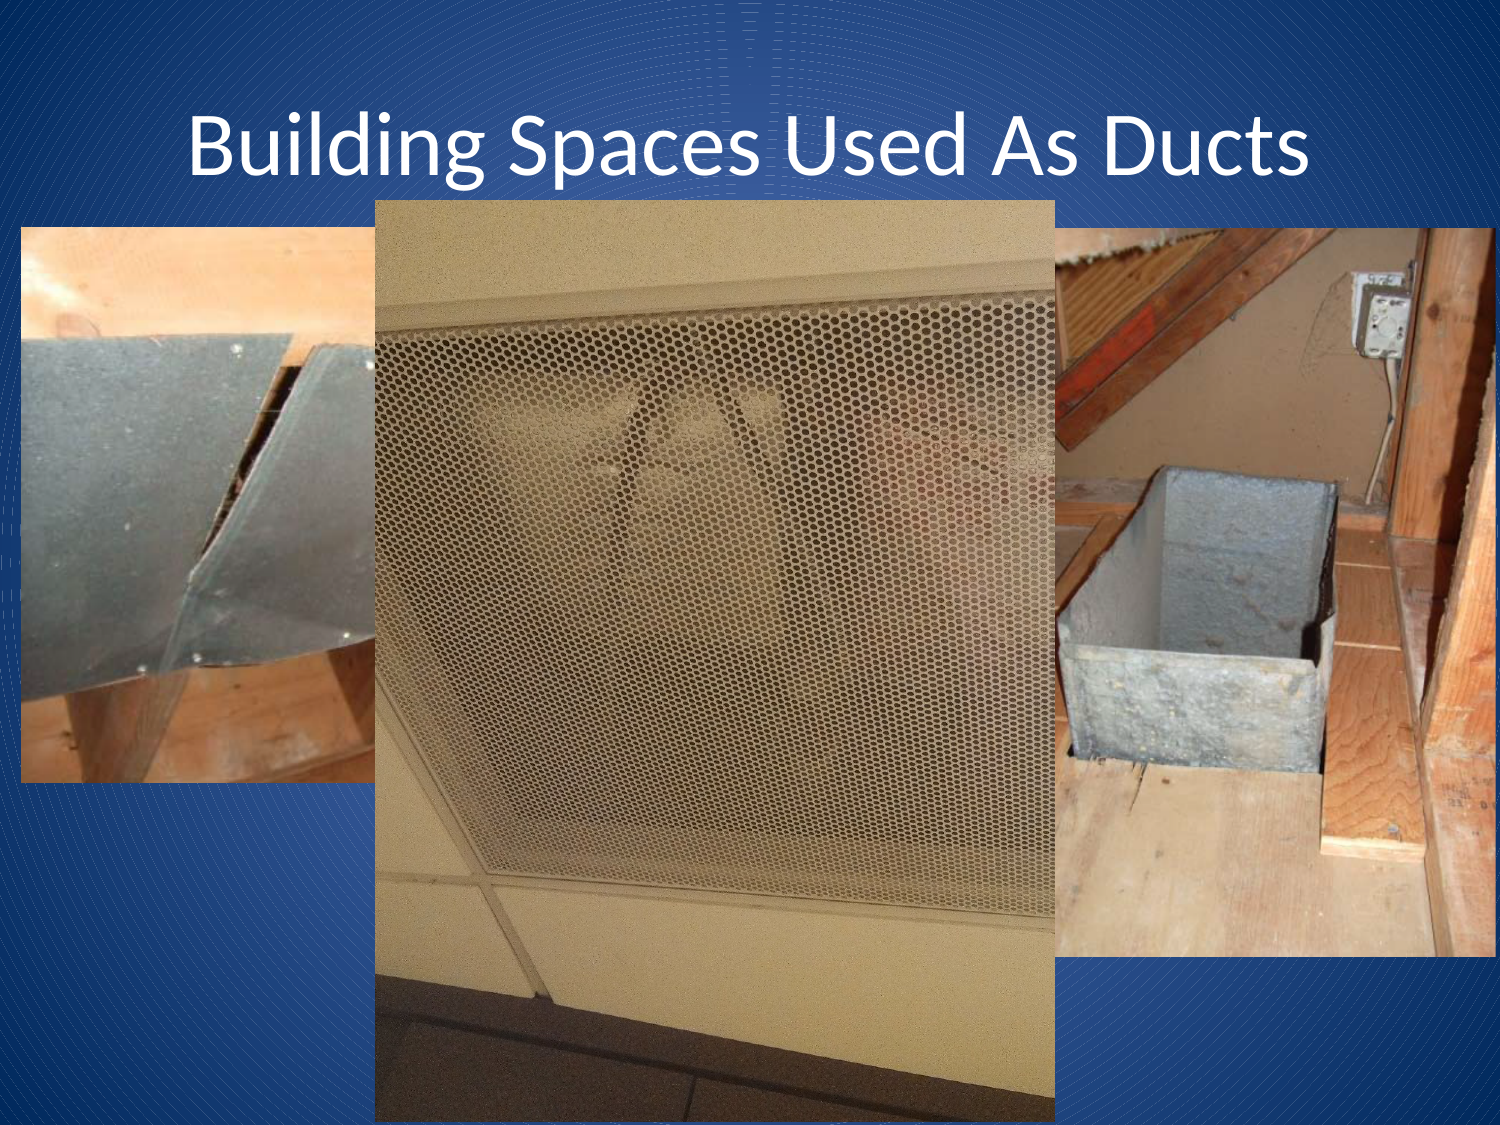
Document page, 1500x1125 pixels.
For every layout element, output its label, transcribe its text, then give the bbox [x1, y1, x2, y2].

title Building Spaces Used As Ducts [75, 45, 1425, 226]
picture [20, 200, 1496, 1122]
